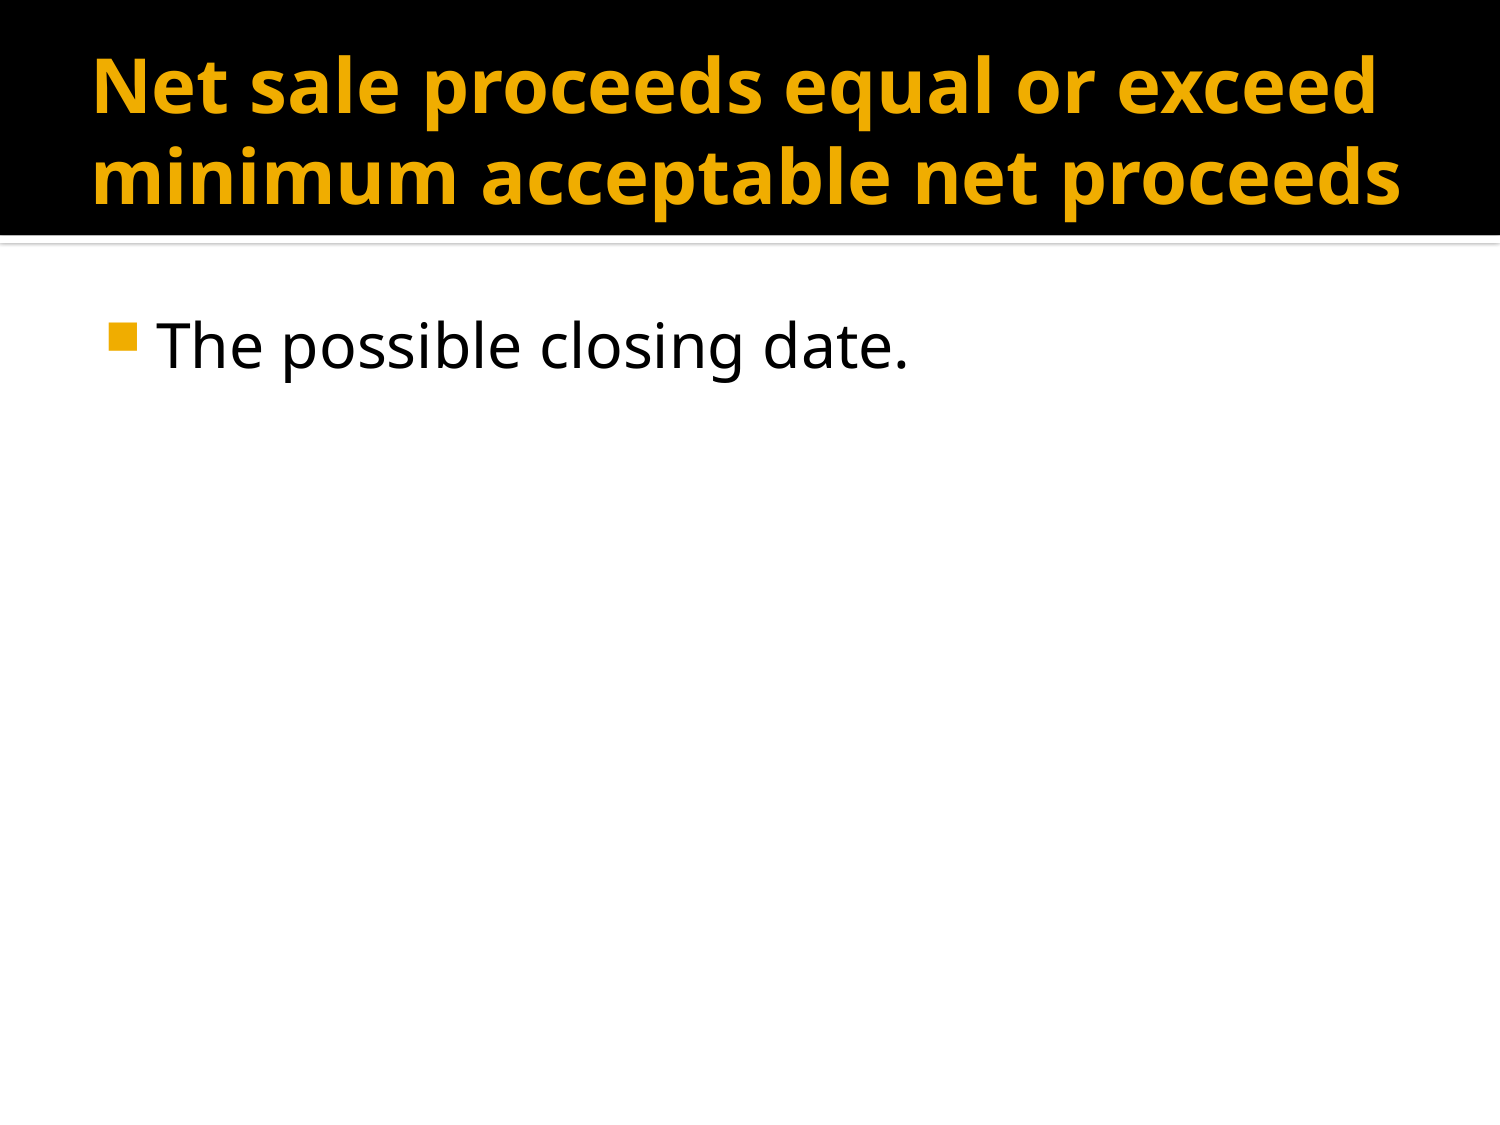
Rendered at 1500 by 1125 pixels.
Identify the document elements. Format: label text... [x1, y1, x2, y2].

list The possible closing date. [75, 291, 1425, 1050]
title Net sale proceeds equal or exceed minimum acceptable net proceeds [75, 25, 1425, 231]
